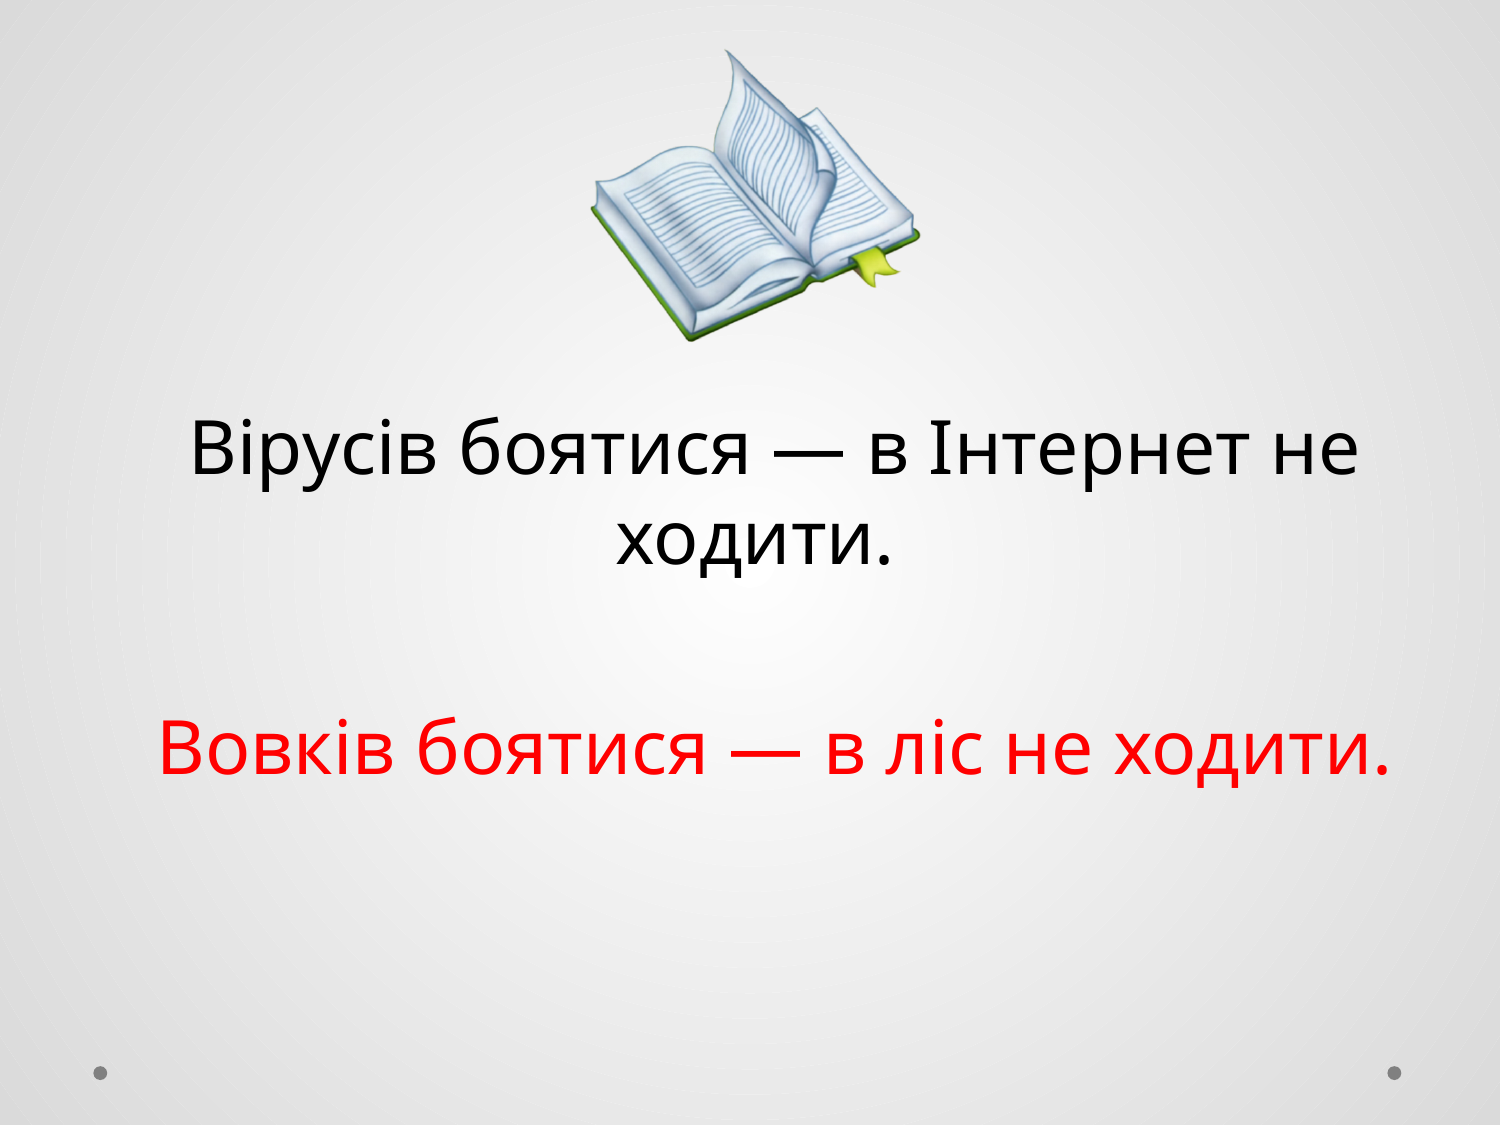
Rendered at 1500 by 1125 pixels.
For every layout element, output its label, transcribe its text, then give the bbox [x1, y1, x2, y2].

picture [584, 42, 933, 351]
text_box Вірусів боятися — в Інтернет не ходити. Вовків боятися — в ліс не ходити. [99, 287, 1450, 1030]
